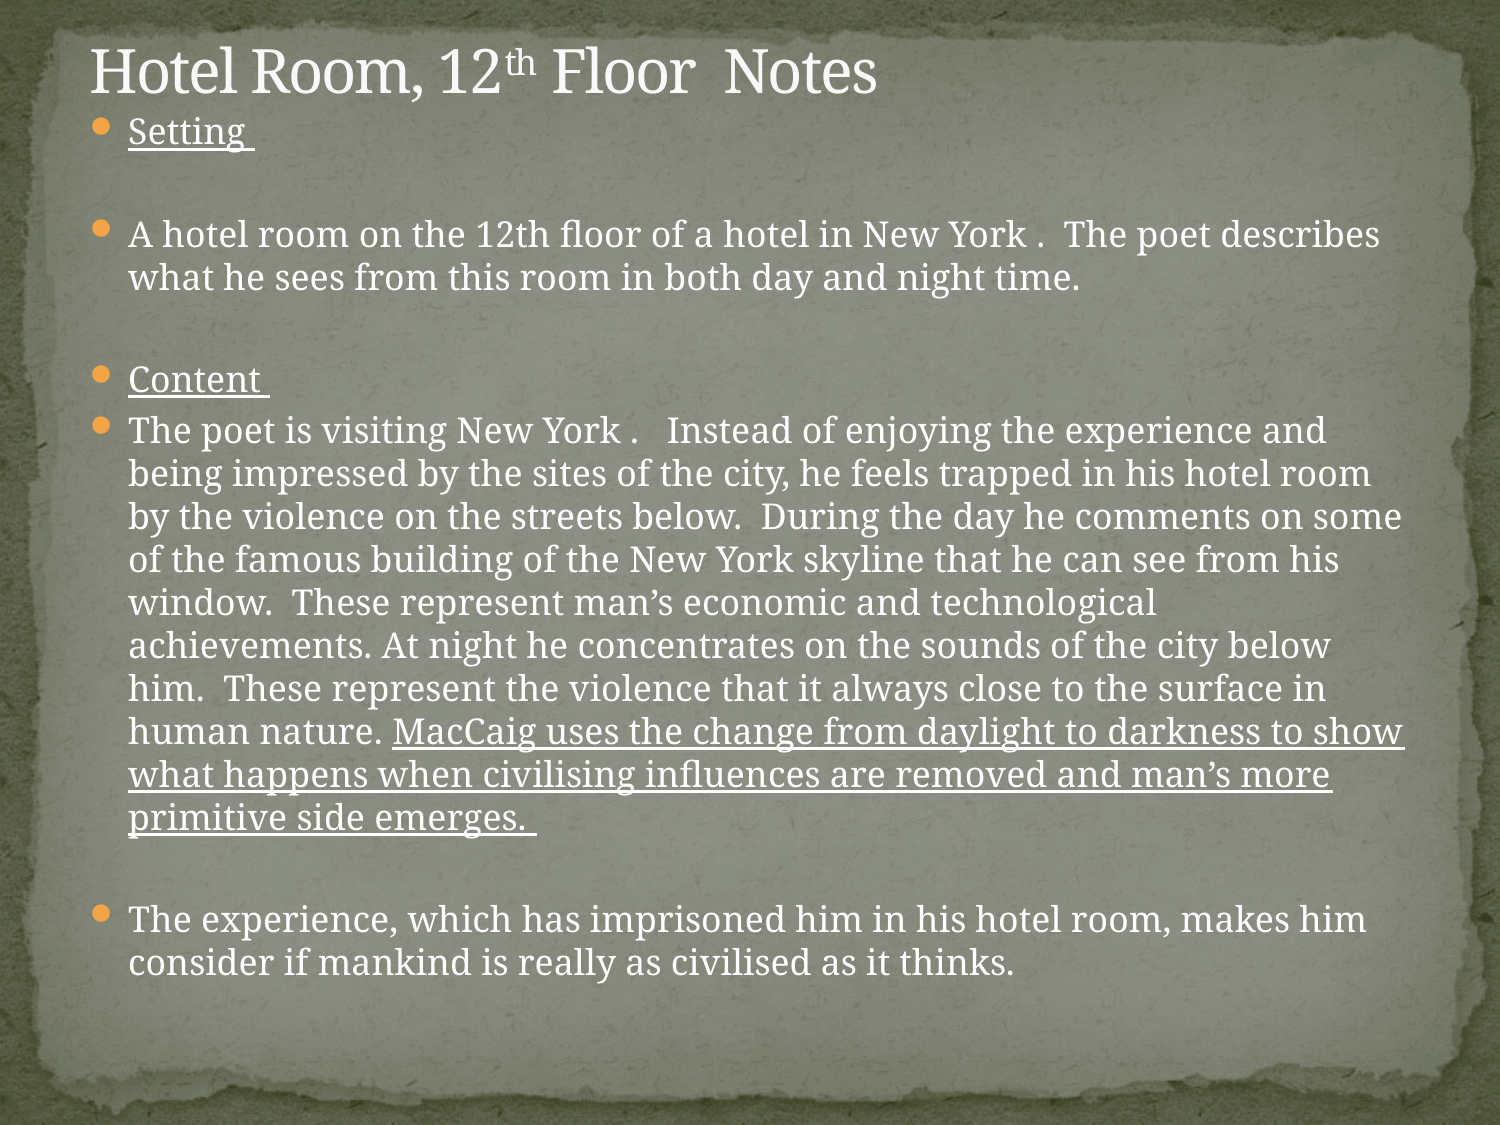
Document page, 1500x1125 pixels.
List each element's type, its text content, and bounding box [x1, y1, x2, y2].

list Setting A hotel room on the 12th floor of a hotel in New York . The poet describes what he sees from this room in both day and night time. Content The poet is visiting New York . Instead of enjoying the experience and being impressed by the sites of the city, he feels trapped in his hotel room by the violence on the streets below. During the day he comments on some of the famous building of the New York skyline that he can see from his window. These represent man’s economic and technological achievements. At night he concentrates on the sounds of the city below him. These represent the violence that it always close to the surface in human nature. MacCaig uses the change from daylight to darkness to show what happens when civilising influences are removed and man’s more primitive side emerges. The experience, which has imprisoned him in his hotel room, makes him consider if mankind is really as civilised as it thinks. [75, 114, 1425, 1000]
title Hotel Room, 12th Floor Notes [74, 24, 1425, 114]
